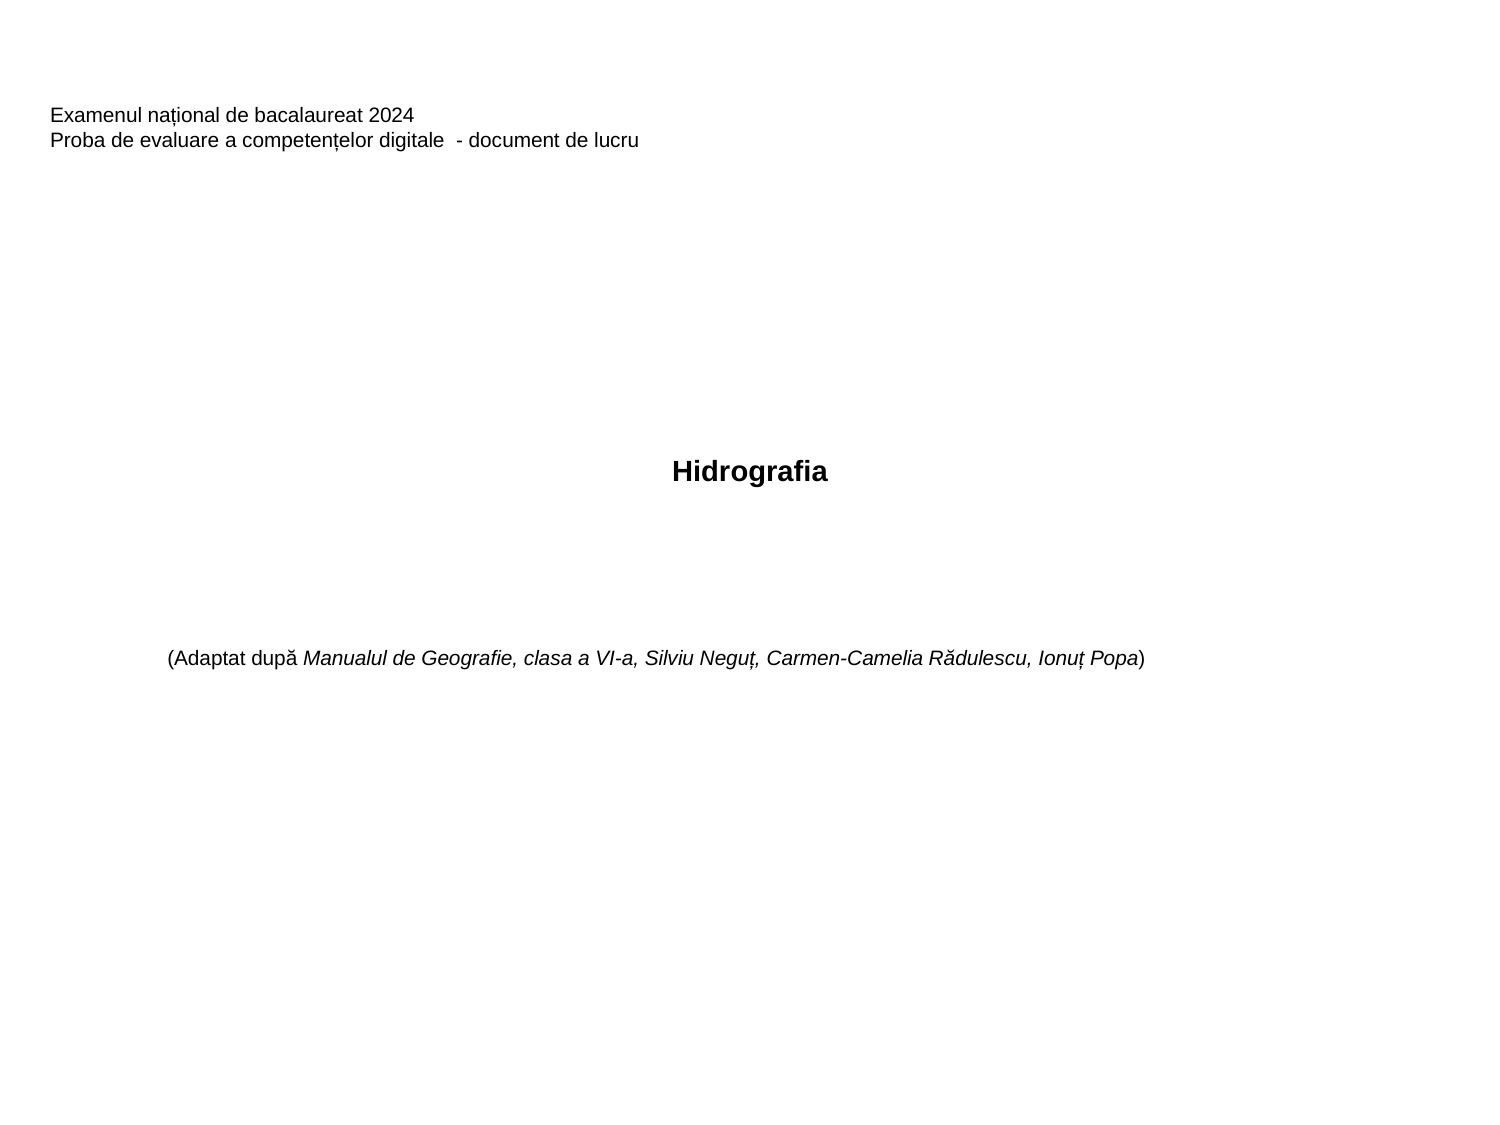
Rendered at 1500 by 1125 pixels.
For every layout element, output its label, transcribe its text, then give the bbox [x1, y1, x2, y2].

text_box Examenul național de bacalaureat 2024 Proba de evaluare a competențelor digitale - document de lucru [35, 94, 1447, 159]
title Hidrografia [112, 349, 1388, 591]
subtitle (Adaptat după Manualul de Geografie, clasa a VI-a, Silviu Neguț, Carmen-Camelia Rădulescu, Ionuț Popa) [152, 637, 1276, 751]
